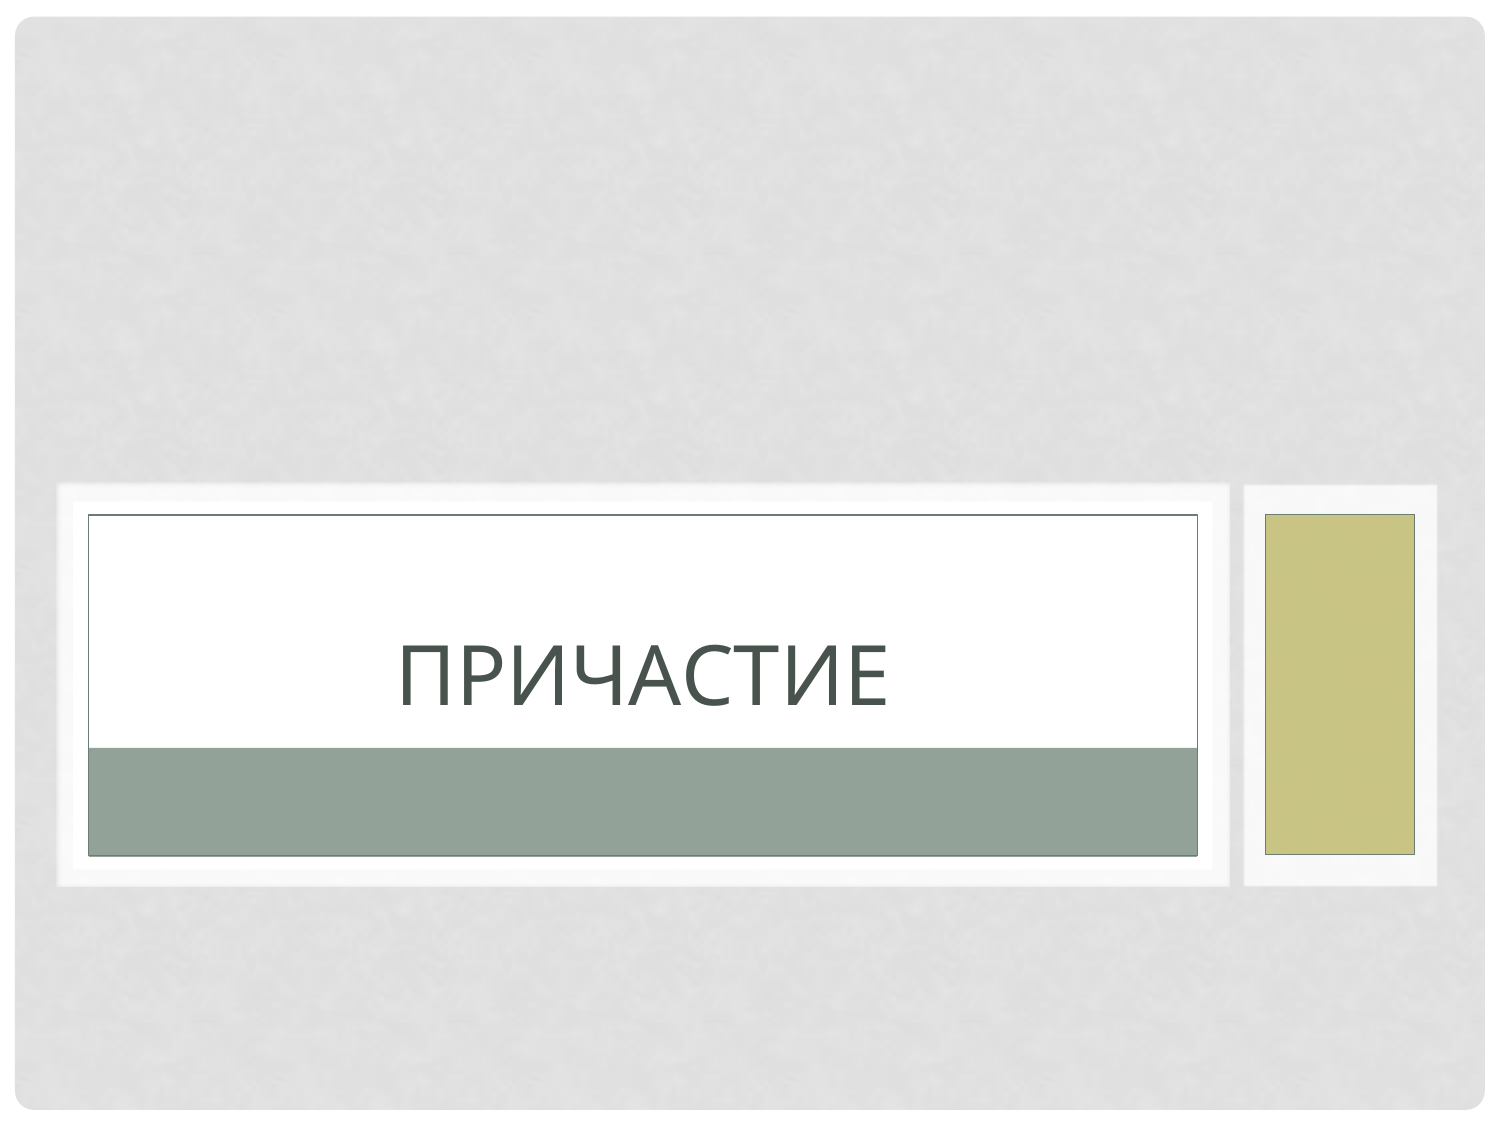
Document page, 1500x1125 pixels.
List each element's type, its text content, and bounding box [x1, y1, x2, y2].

title причастие [99, 529, 1187, 730]
